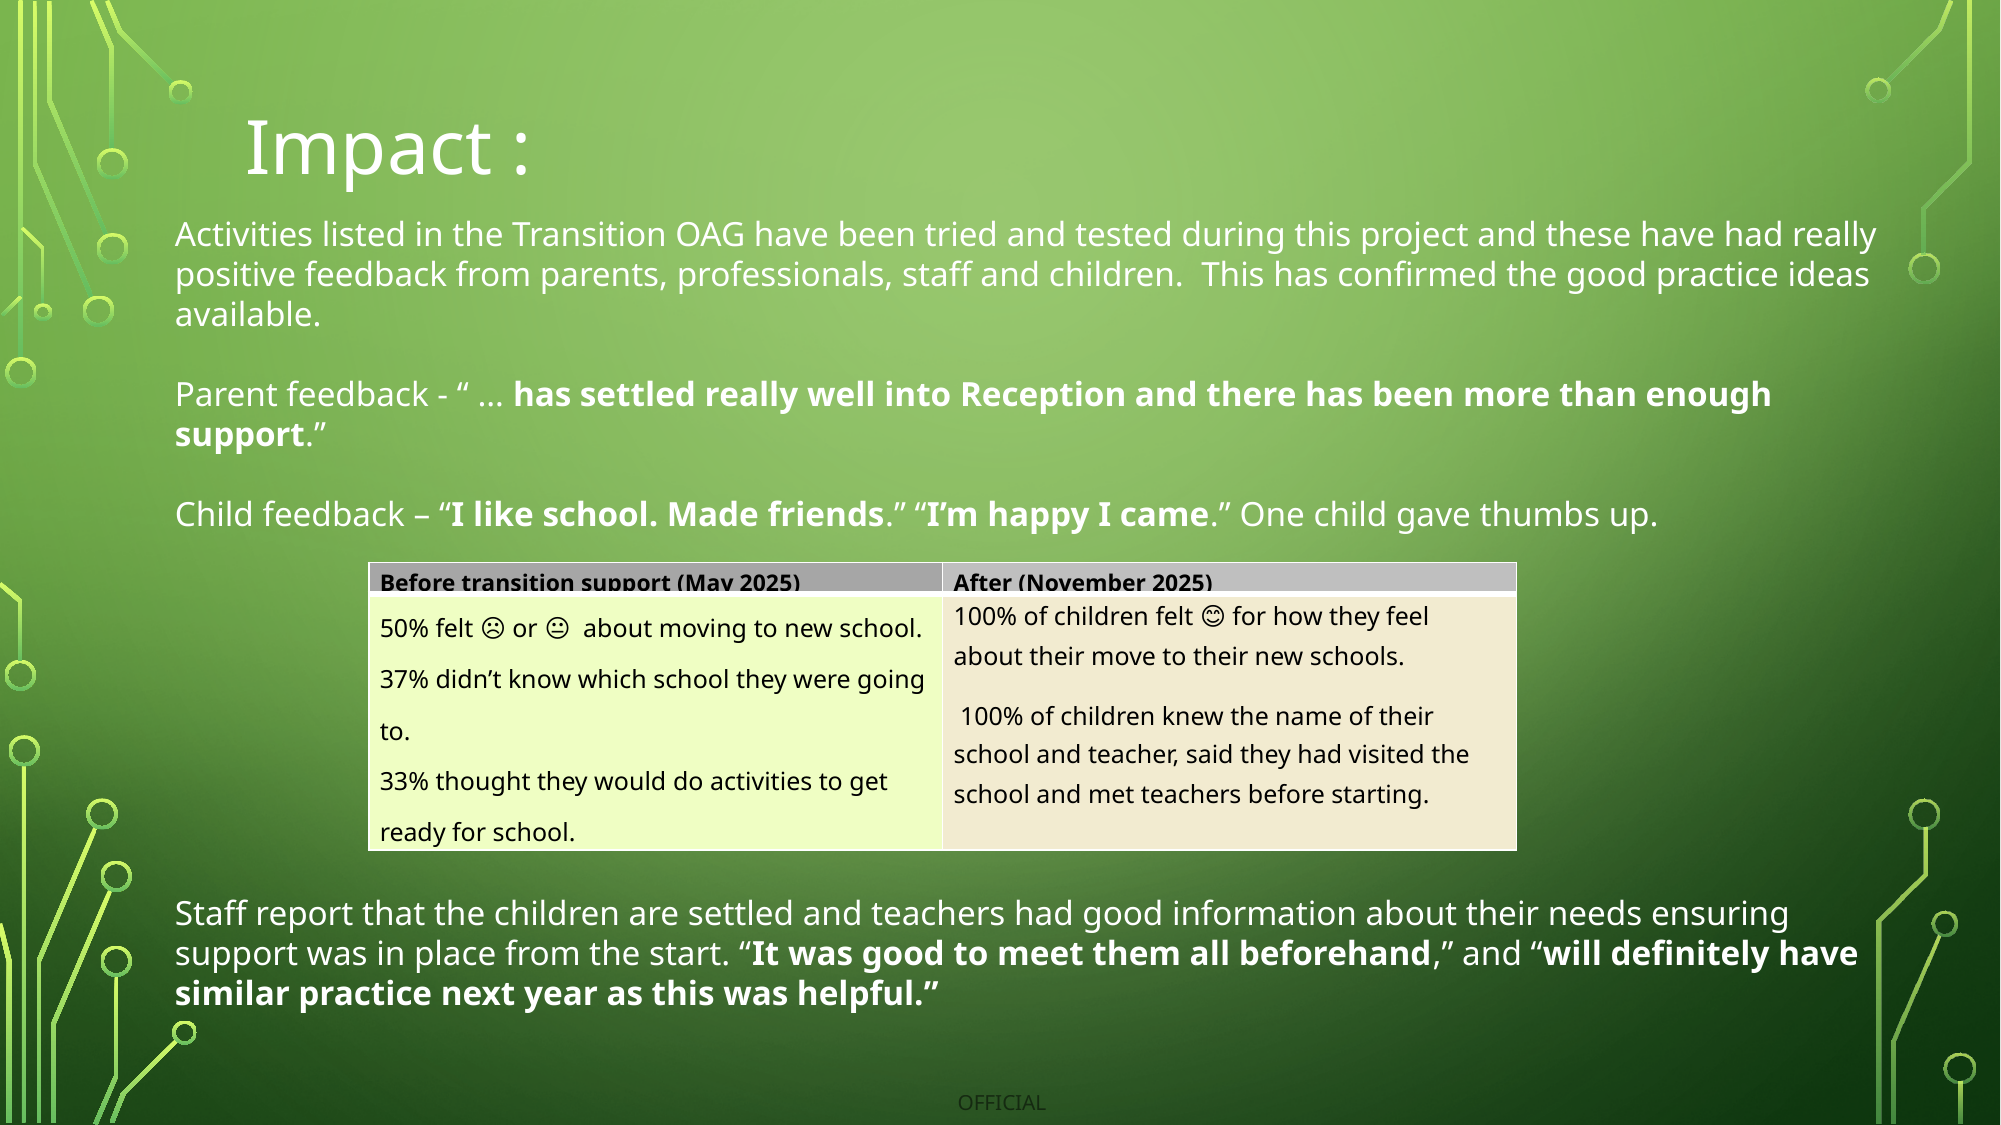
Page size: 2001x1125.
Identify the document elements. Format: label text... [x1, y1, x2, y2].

title Impact : [230, 29, 1856, 205]
table_cell 100% of children felt 😊 for how they feel about their move to their new schools. 100% of children knew the name of their school and teacher, said they had visited the school and met teachers before starting. [943, 597, 1516, 849]
table_header After (November 2025) [943, 563, 1516, 591]
text_box Activities listed in the Transition OAG have been tried and tested during this project and these have had really positive feedback from parents, professionals, staff and children. This has confirmed the good practice ideas available. Parent feedback - “ … has settled really well into Reception and there has been more than enough support.” Child feedback – “I like school. Made friends.” “I’m happy I came.” One child gave thumbs up. Staff report that the children are settled and teachers had good information about their needs ensuring support was in place from the start. “It was good to meet them all beforehand,” and “will definitely have similar practice next year as this was helpful.” [160, 205, 1924, 1019]
table_cell 50% felt ☹ or 😐 about moving to new school. 37% didn’t know which school they were going to. 33% thought they would do activities to get ready for school. [370, 597, 942, 849]
table_header Before transition support (May 2025) [370, 563, 942, 591]
